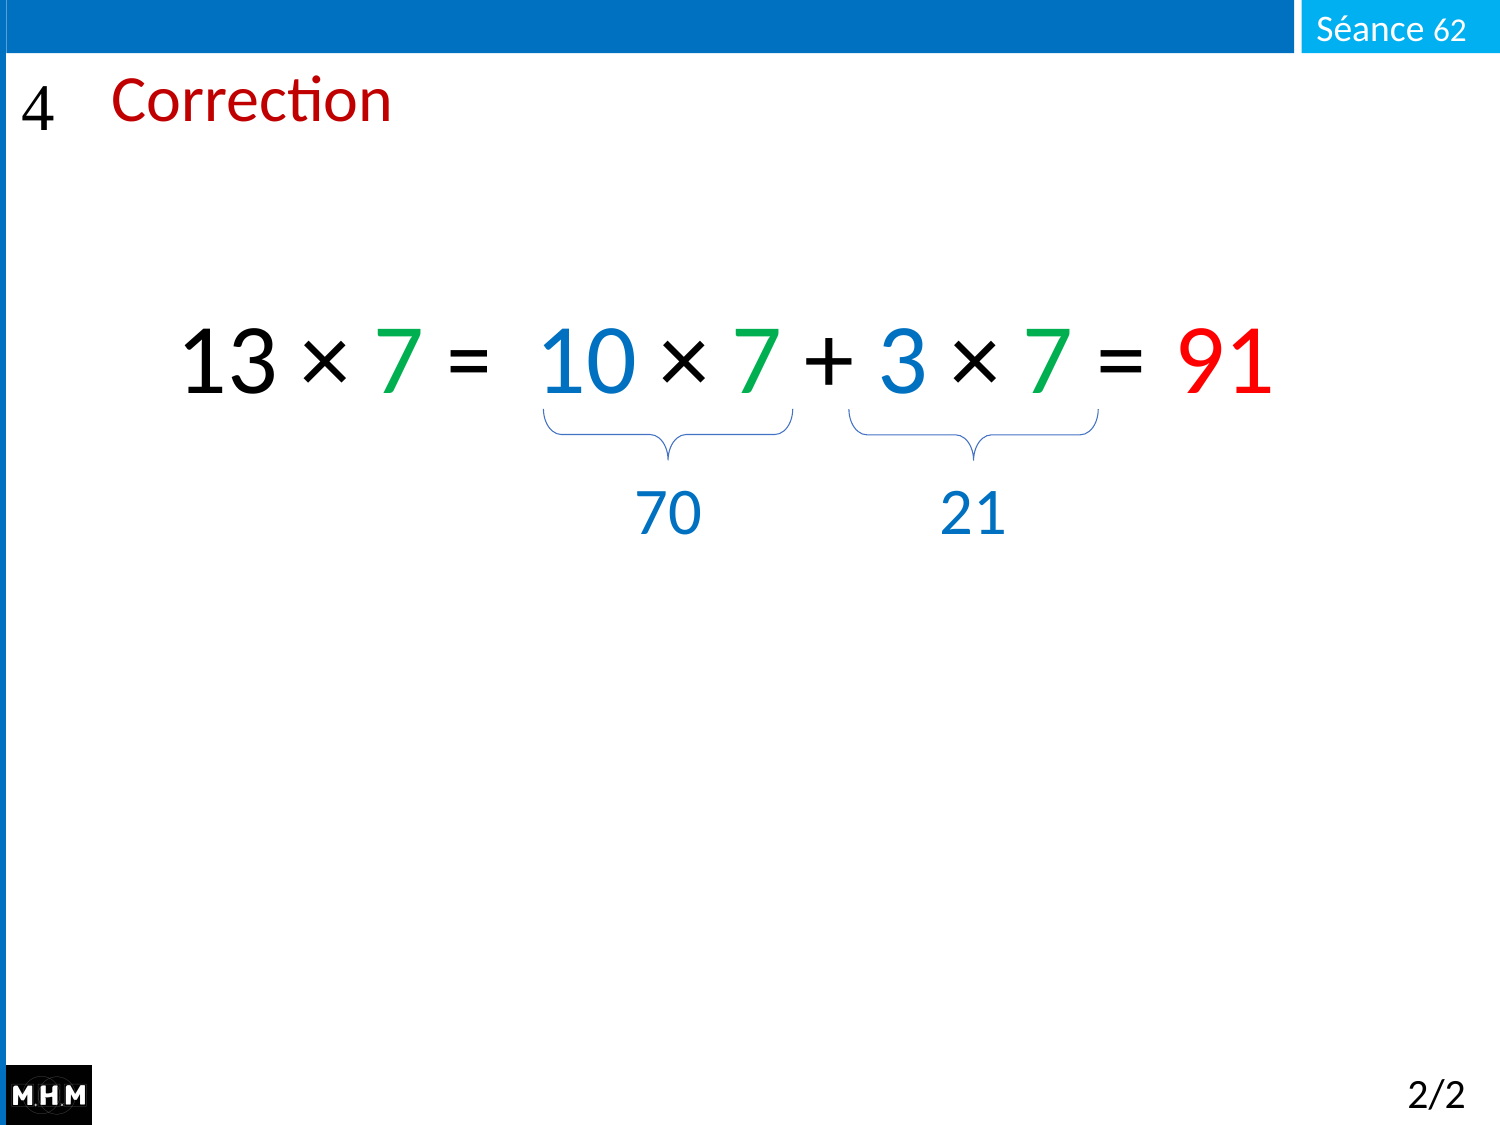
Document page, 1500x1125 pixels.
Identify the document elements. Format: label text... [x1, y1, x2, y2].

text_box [848, 409, 1099, 557]
list 2/2 [1373, 1064, 1500, 1125]
picture [6, 1065, 92, 1125]
title Correction [96, 57, 1391, 144]
text_box 91 [1154, 286, 1296, 421]
text_box 10 × 7 + 3 × 7 = … [487, 286, 1154, 421]
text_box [543, 408, 793, 557]
text_box 13 × 7 = … [96, 286, 487, 421]
